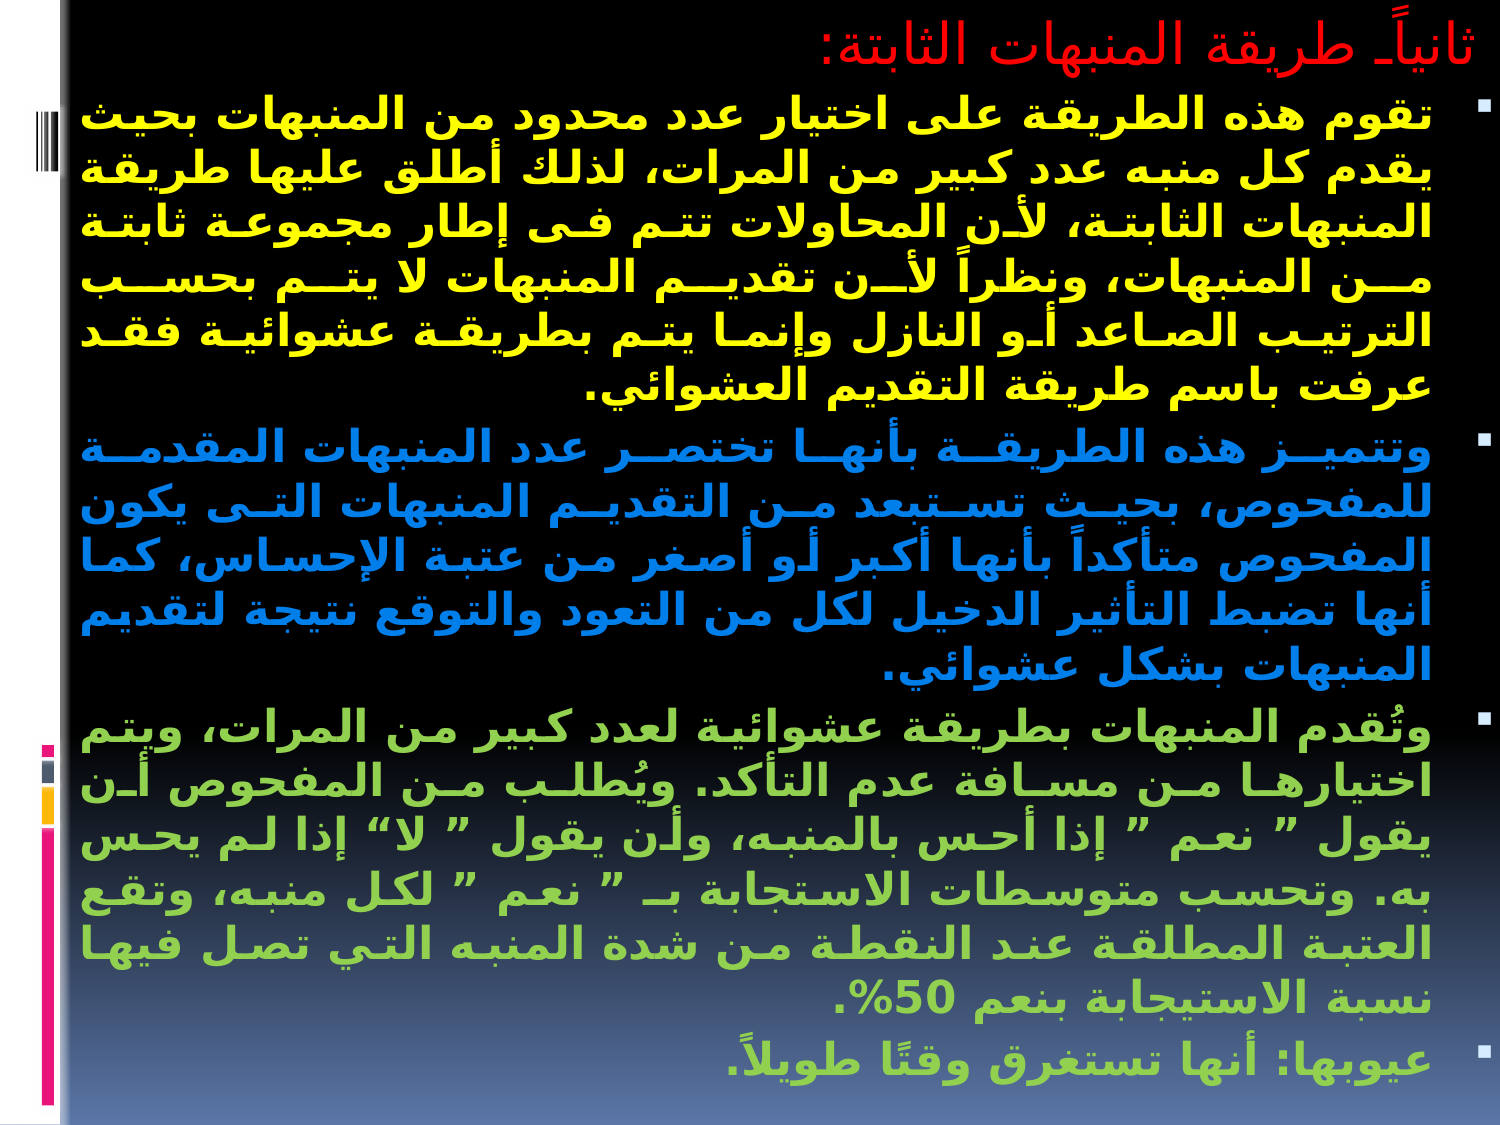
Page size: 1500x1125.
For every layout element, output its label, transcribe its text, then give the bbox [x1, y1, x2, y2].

list ثانياًـ طريقة المنبهات الثابتة: تقوم هذه الطريقة على اختيار عدد محدود من المنبهات بحيث يقدم كل منبه عدد كبير من المرات، لذلك أطلق عليها طريقة المنبهات الثابتة، لأن المحاولات تتم فى إطار مجموعة ثابتة من المنبهات، ونظراً لأن تقديم المنبهات لا يتم بحسب الترتيب الصاعد أو النازل وإنما يتم بطريقة عشوائية فقد عرفت باسم طريقة التقديم العشوائي. وتتميز هذه الطريقة بأنها تختصر عدد المنبهات المقدمة للمفحوص، بحيث تستبعد من التقديم المنبهات التى يكون المفحوص متأكداً بأنها أكبر أو أصغر من عتبة الإحساس، كما أنها تضبط التأثير الدخيل لكل من التعود والتوقع نتيجة لتقديم المنبهات بشكل عشوائي. وتُقدم المنبهات بطريقة عشوائية لعدد كبير من المرات، ويتم اختيارها من مسافة عدم التأكد. ويُطلب من المفحوص أن يقول ” نعم ” إذا أحس بالمنبه، وأن يقول ” لا“ إذا لم يحس به. وتحسب متوسطات الاستجابة بـ ” نعم ” لكل منبه، وتقع العتبة المطلقة عند النقطة من شدة المنبه التي تصل فيها نسبة الاستيجابة بنعم 50%. عيوبها: أنها تستغرق وقتًا طويلاً. [64, 0, 1500, 1094]
